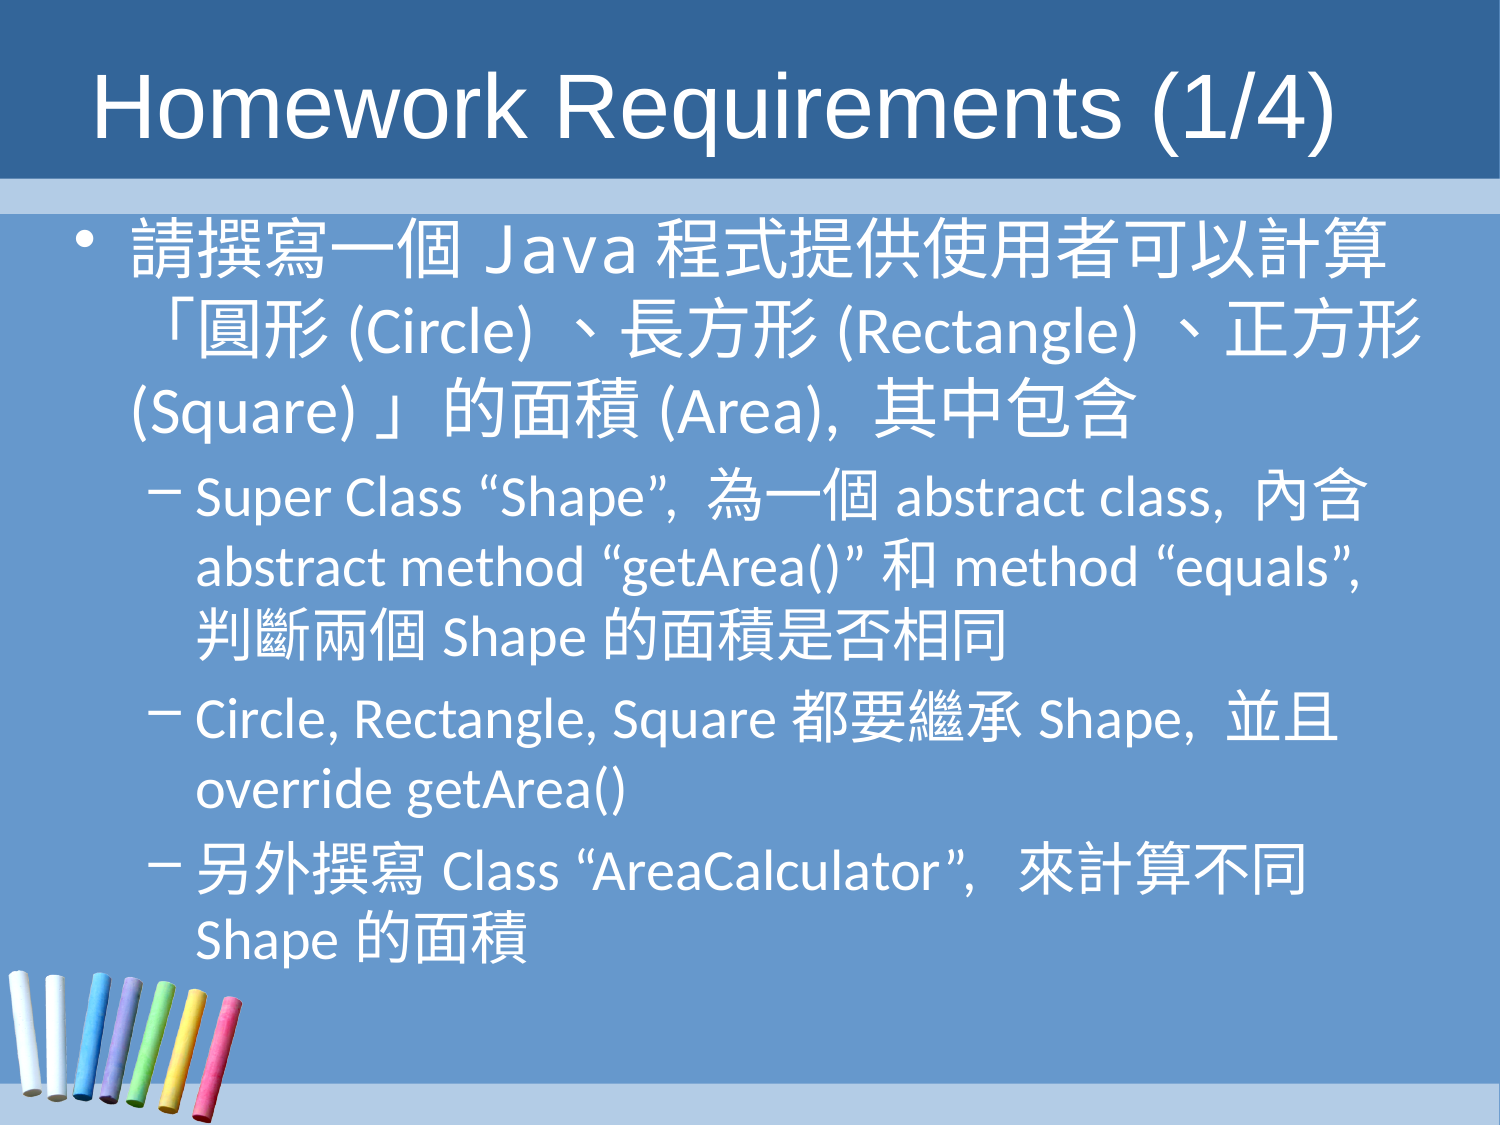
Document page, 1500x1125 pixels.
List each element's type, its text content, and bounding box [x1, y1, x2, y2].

title Homework Requirements (1/4) [74, 42, 1436, 162]
picture [0, 967, 247, 1125]
list 請撰寫一個Java程式提供使用者可以計算「圓形(Circle)、長方形(Rectangle)、正方形(Square)」的面積(Area), 其中包含 Super Class “Shape”, 為一個abstract class, 內含abstract method “getArea()”和method “equals”, 判斷兩個Shape的面積是否相同 Circle, Rectangle, Square都要繼承Shape, 並且override getArea() 另外撰寫Class “AreaCalculator”, 來計算不同Shape的面積 [58, 198, 1454, 1091]
